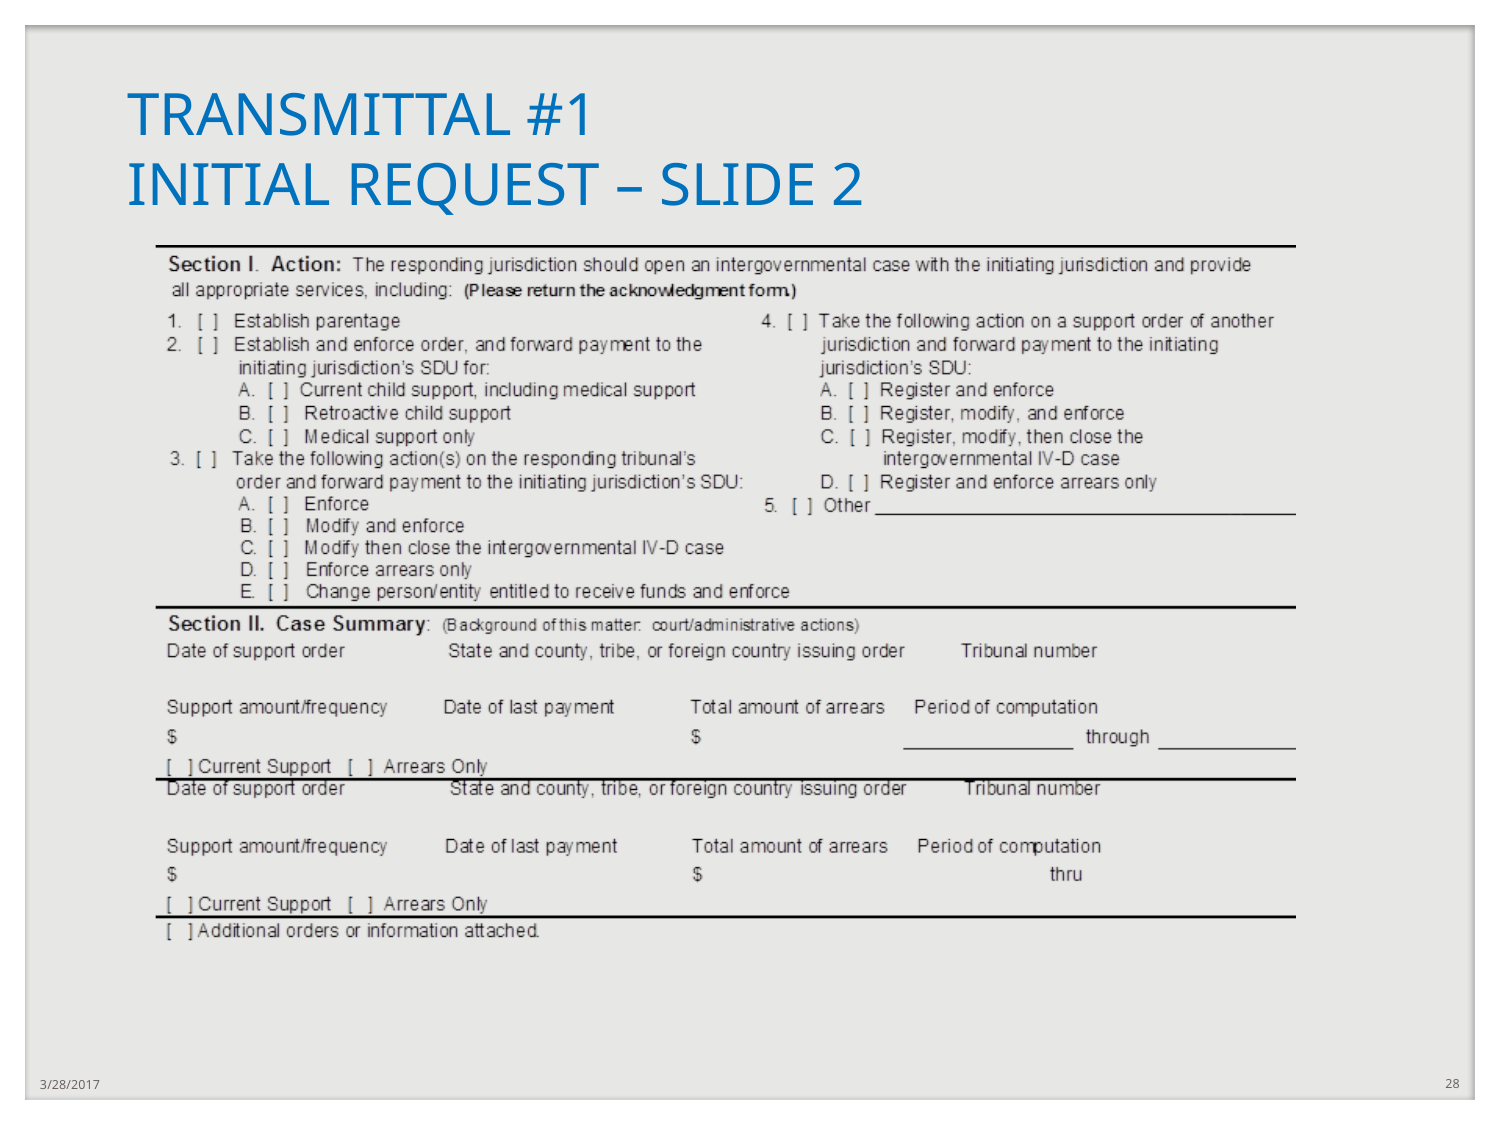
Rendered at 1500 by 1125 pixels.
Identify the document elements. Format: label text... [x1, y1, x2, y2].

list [87, 245, 1296, 976]
slide_number 28 [1125, 1069, 1475, 1100]
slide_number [24, 1069, 375, 1100]
title Transmittal #1 Initial Request – Slide 2 [112, 68, 1388, 225]
